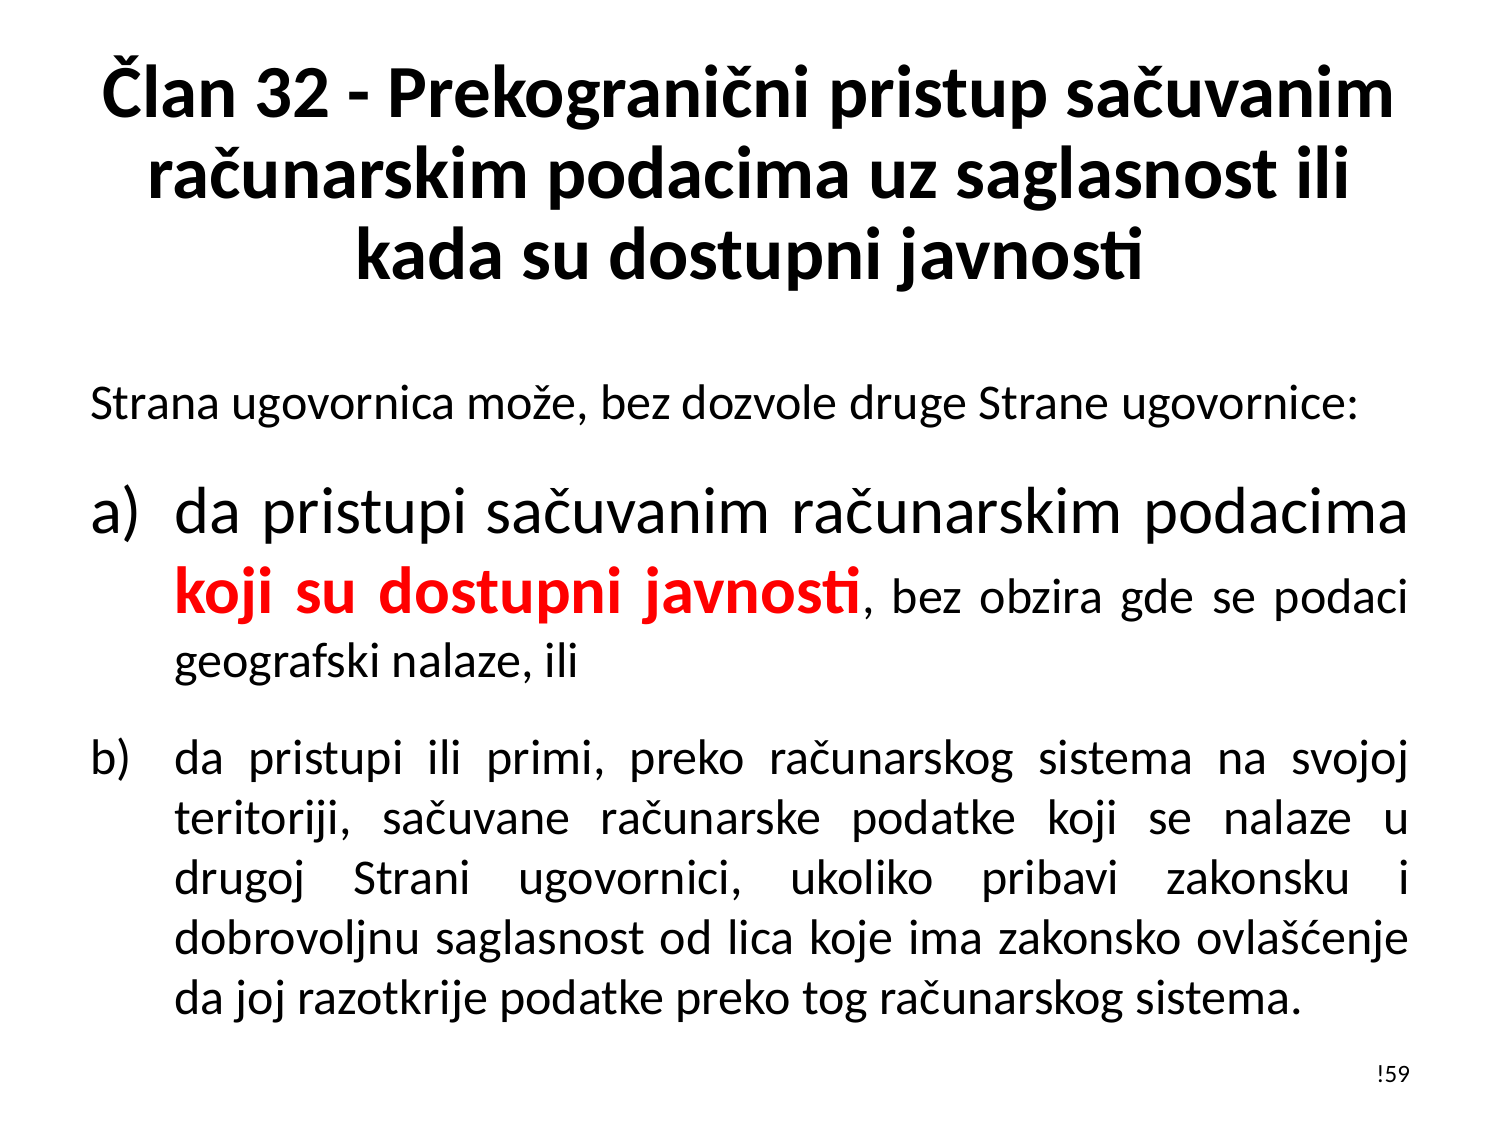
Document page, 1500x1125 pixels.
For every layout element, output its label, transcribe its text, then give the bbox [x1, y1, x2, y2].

list Strana ugovornica može, bez dozvole druge Strane ugovornice: da pristupi sačuvanim računarskim podacima koji su dostupni javnosti, bez obzira gde se podaci geografski nalaze, ili da pristupi ili primi, preko računarskog sistema na svojoj teritoriji, sačuvane računarske podatke koji se nalaze u drugoj Strani ugovornici, ukoliko pribavi zakonsku i dobrovoljnu saglasnost od lica koje ima zakonsko ovlašćenje da joj razotkrije podatke preko tog računarskog sistema. [75, 362, 1425, 1045]
title Član 32 - Prekogranični pristup sačuvanim računarskim podacima uz saglasnost ili kada su dostupni javnosti [75, 45, 1425, 266]
slide_number !59 [1074, 1045, 1425, 1103]
